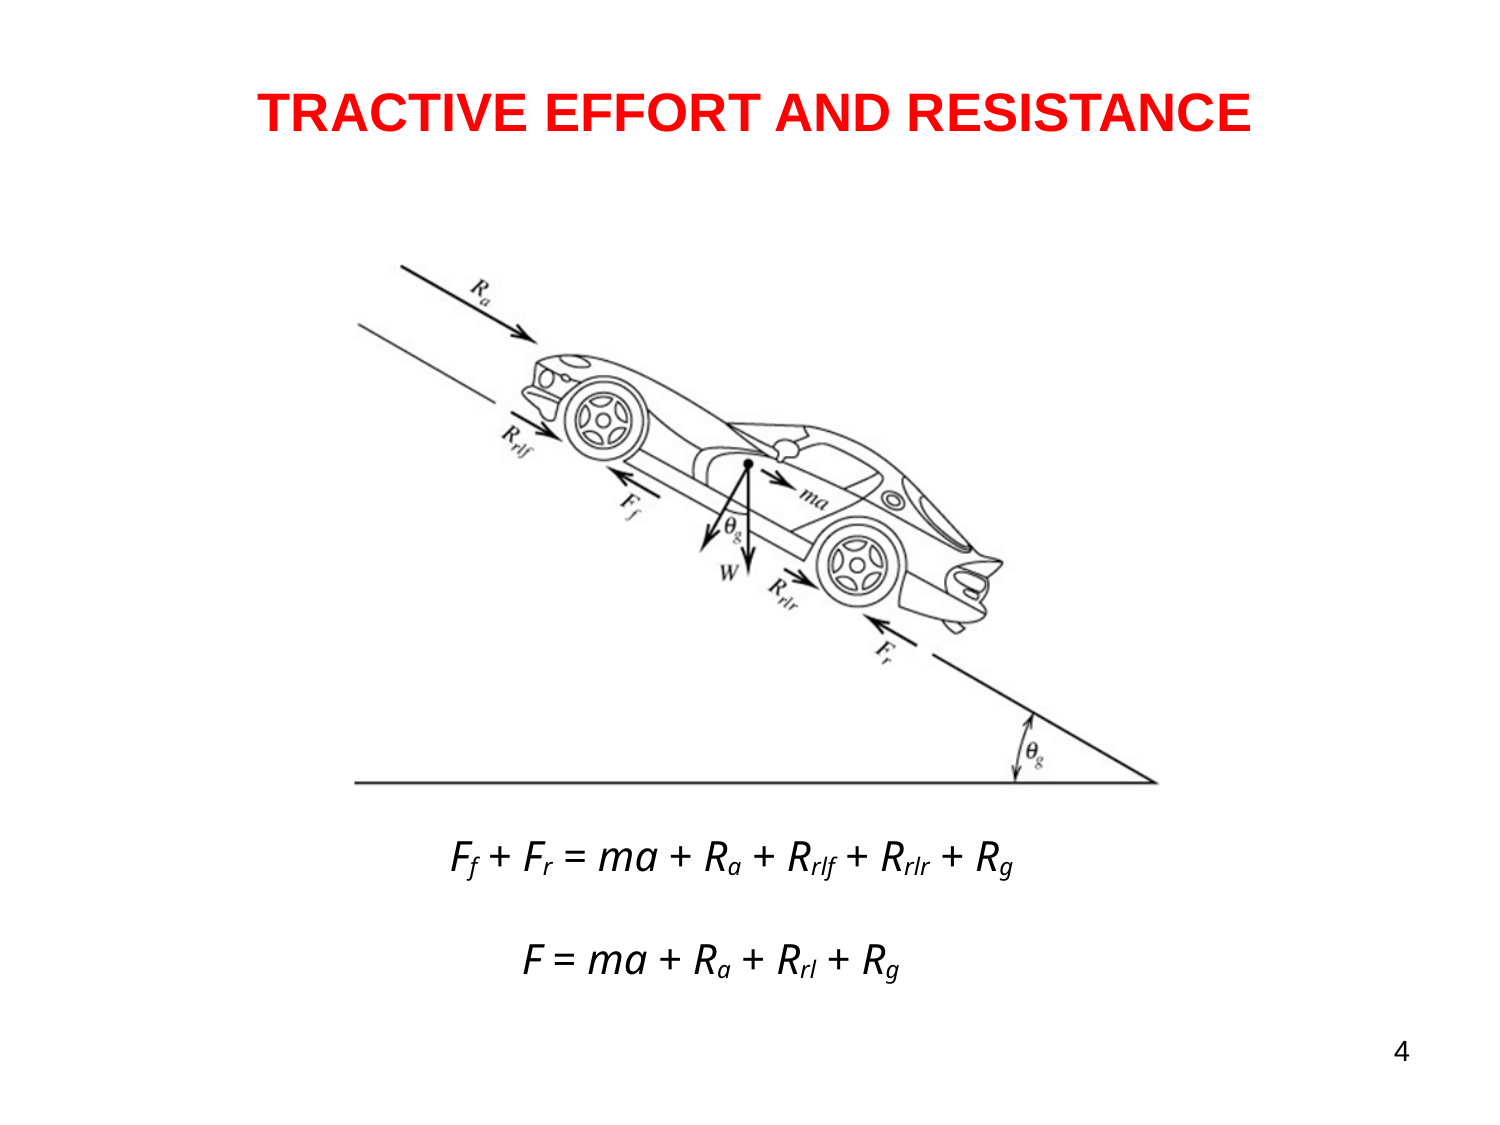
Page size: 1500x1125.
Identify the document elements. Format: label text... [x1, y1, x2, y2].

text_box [309, 241, 1187, 813]
text_box F = ma + Ra + Rrl + Rg [507, 925, 982, 991]
title TRACTIVE EFFORT AND RESISTANCE [41, 42, 1471, 177]
text_box Ff + Fr = ma + Ra + Rrlf + Rrlr + Rg [434, 821, 1123, 888]
text_box 4 [1074, 1024, 1425, 1103]
